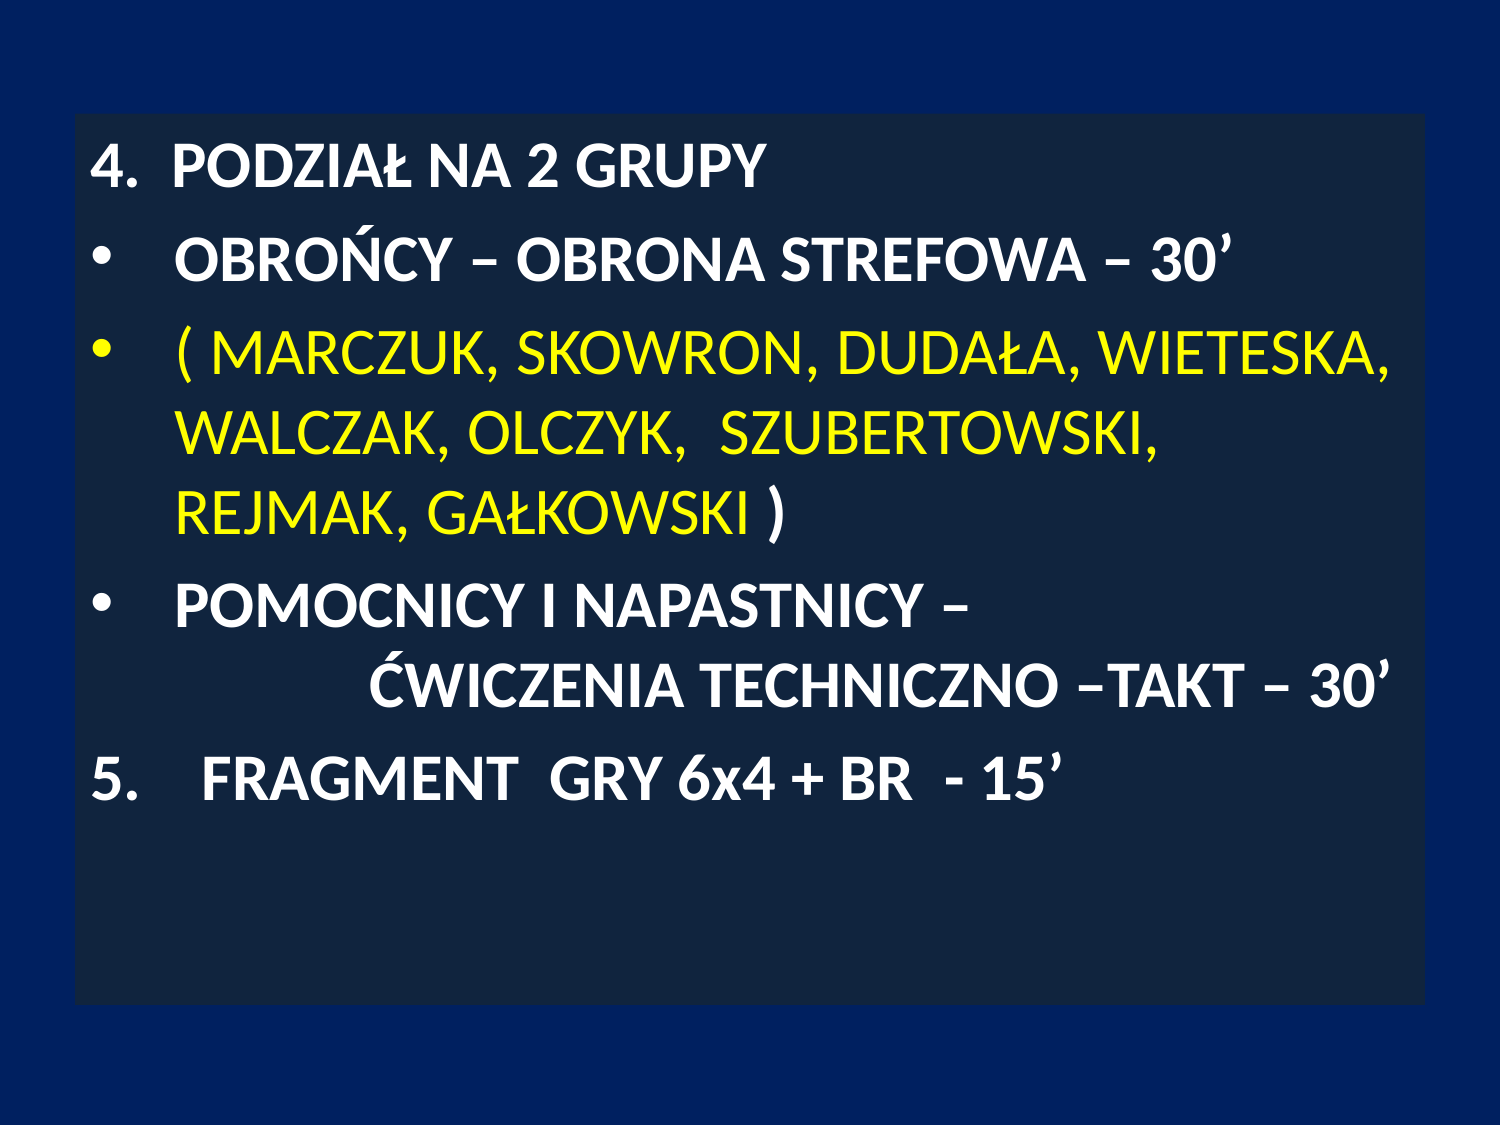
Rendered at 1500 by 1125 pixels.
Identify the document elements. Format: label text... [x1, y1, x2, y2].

list 4. PODZIAŁ NA 2 GRUPY OBROŃCY – OBRONA STREFOWA – 30’ ( MARCZUK, SKOWRON, DUDAŁA, WIETESKA, WALCZAK, OLCZYK, SZUBERTOWSKI, REJMAK, GAŁKOWSKI ) POMOCNICY I NAPASTNICY – ĆWICZENIA TECHNICZNO –TAKT – 30’ 5. FRAGMENT GRY 6x4 + BR - 15’ [75, 113, 1425, 1005]
